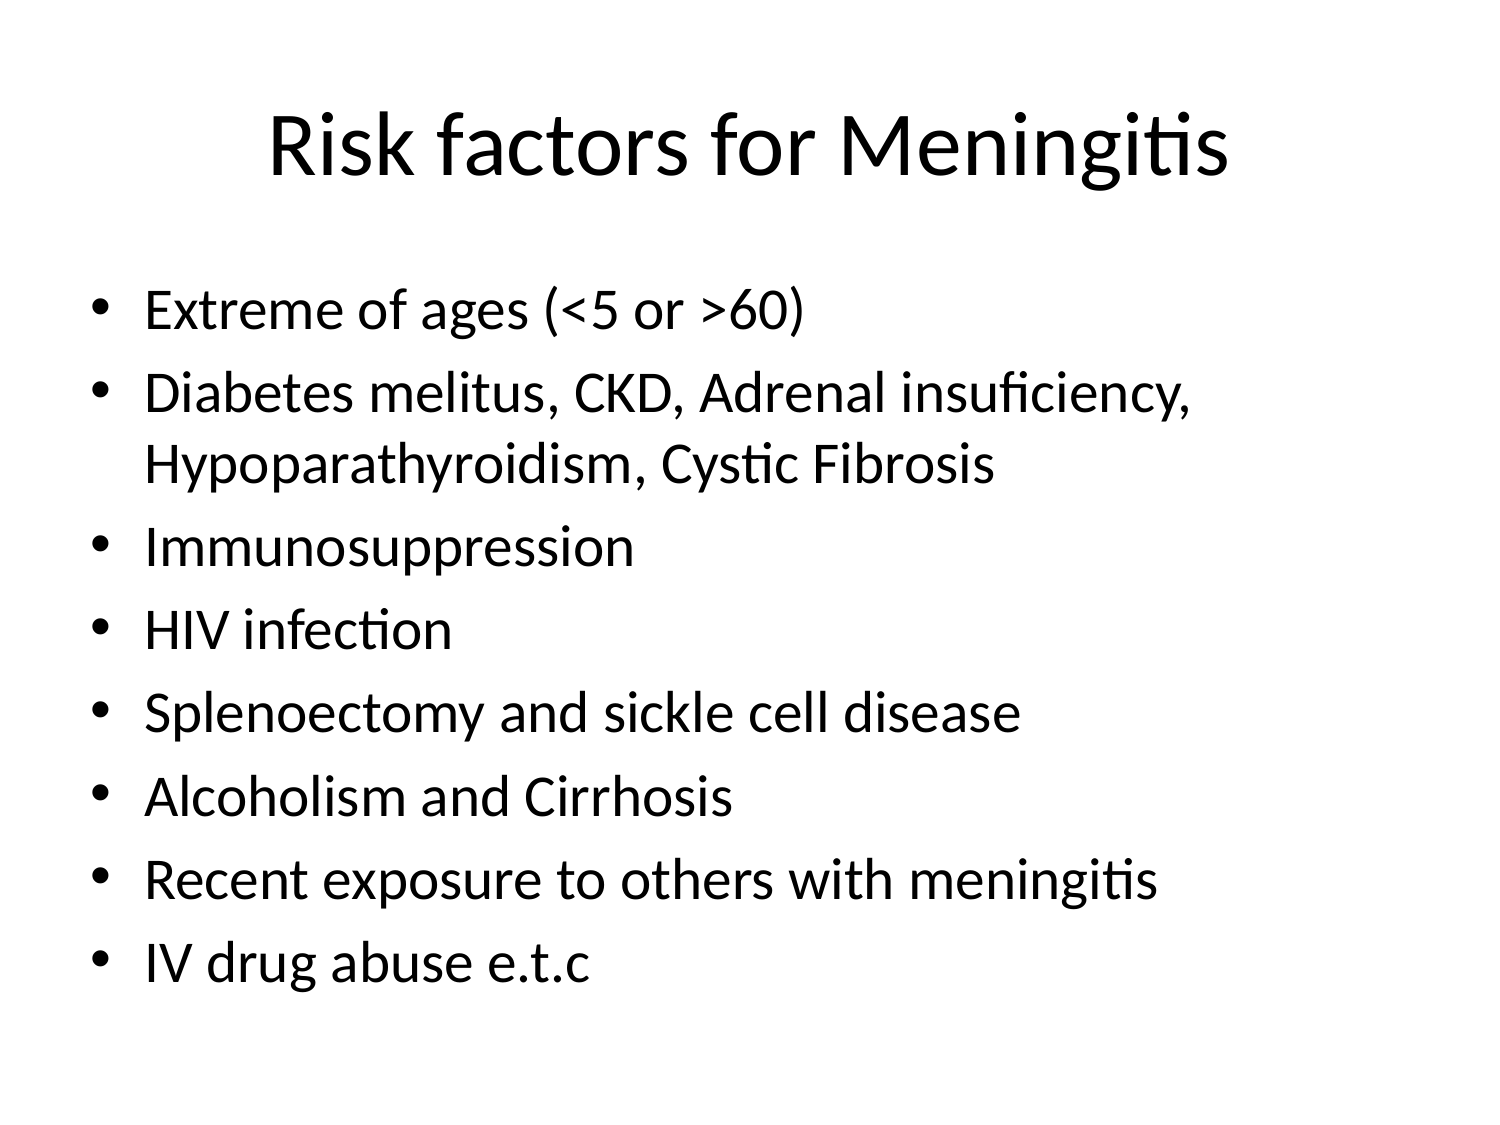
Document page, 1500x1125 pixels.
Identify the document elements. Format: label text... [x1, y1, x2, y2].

list Extreme of ages (<5 or >60) Diabetes melitus, CKD, Adrenal insuficiency, Hypoparathyroidism, Cystic Fibrosis Immunosuppression HIV infection Splenoectomy and sickle cell disease Alcoholism and Cirrhosis Recent exposure to others with meningitis IV drug abuse e.t.c [75, 262, 1425, 1005]
title Risk factors for Meningitis [75, 45, 1425, 233]
